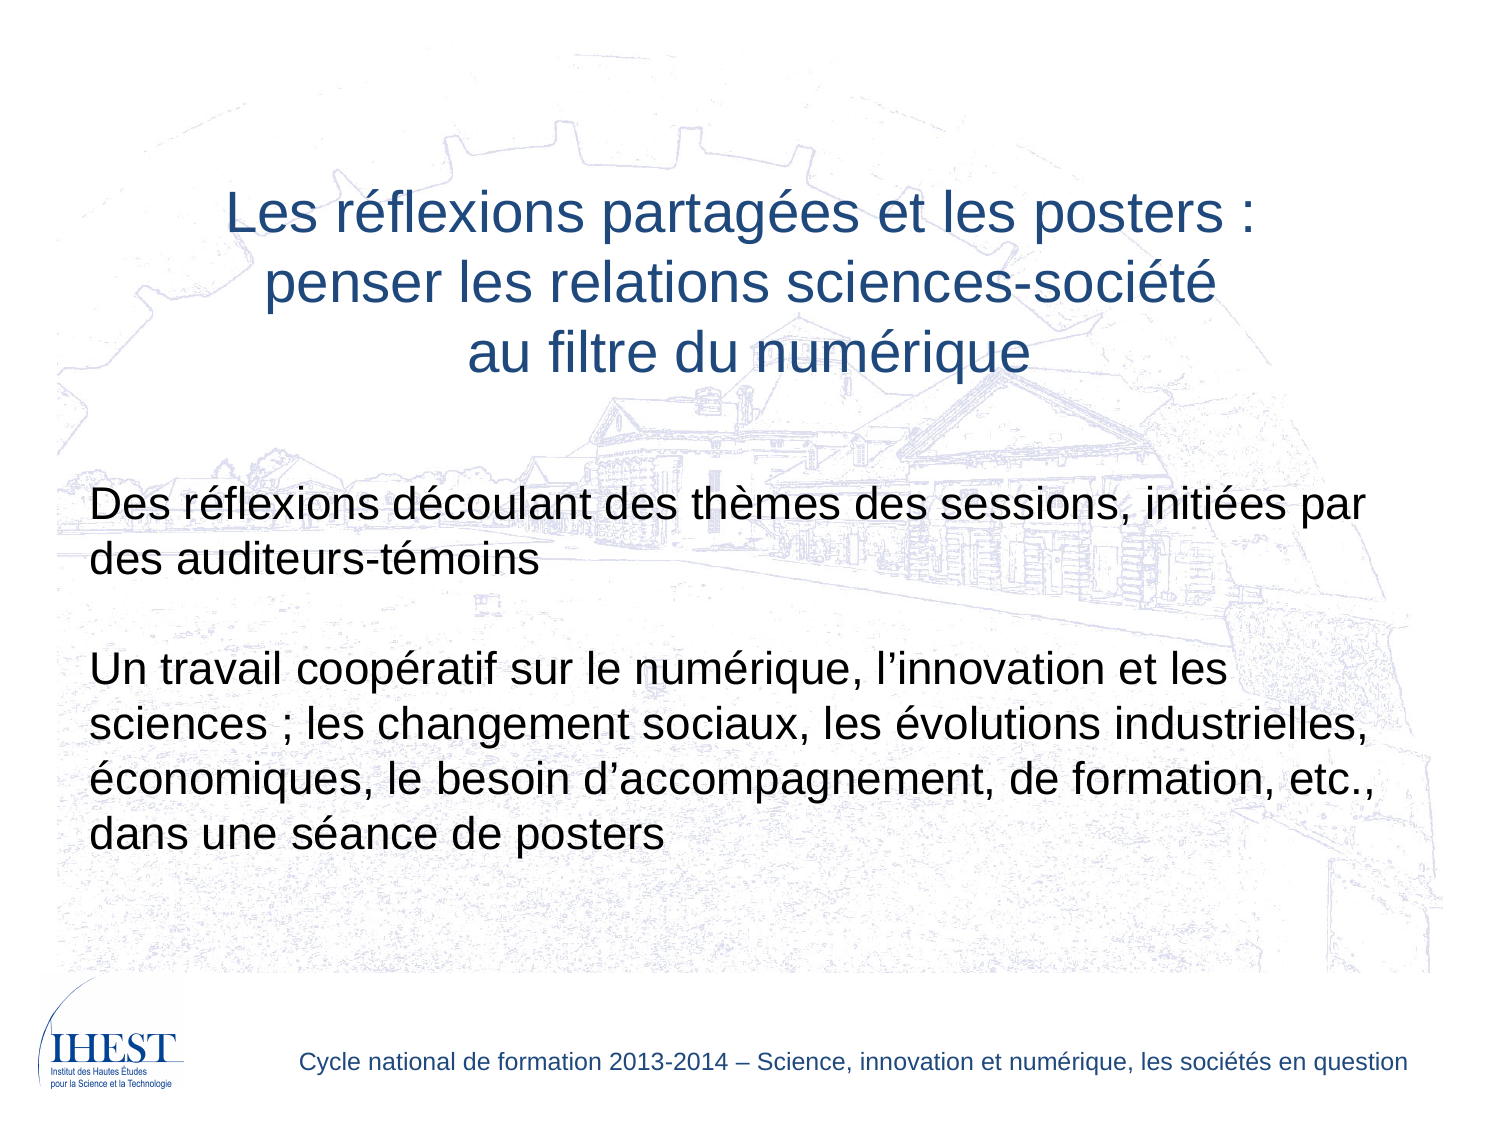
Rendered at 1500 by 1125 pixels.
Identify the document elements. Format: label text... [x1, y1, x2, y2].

list Des réflexions découlant des thèmes des sessions, initiées par des auditeurs-témoins Un travail coopératif sur le numérique, l’innovation et les sciences ; les changement sociaux, les évolutions industrielles, économiques, le besoin d’accompagnement, de formation, etc., dans une séance de posters [75, 466, 1425, 869]
picture [38, 45, 1443, 1089]
text_box Les réflexions partagées et les posters : penser les relations sciences-société au filtre du numérique [112, 166, 1388, 261]
